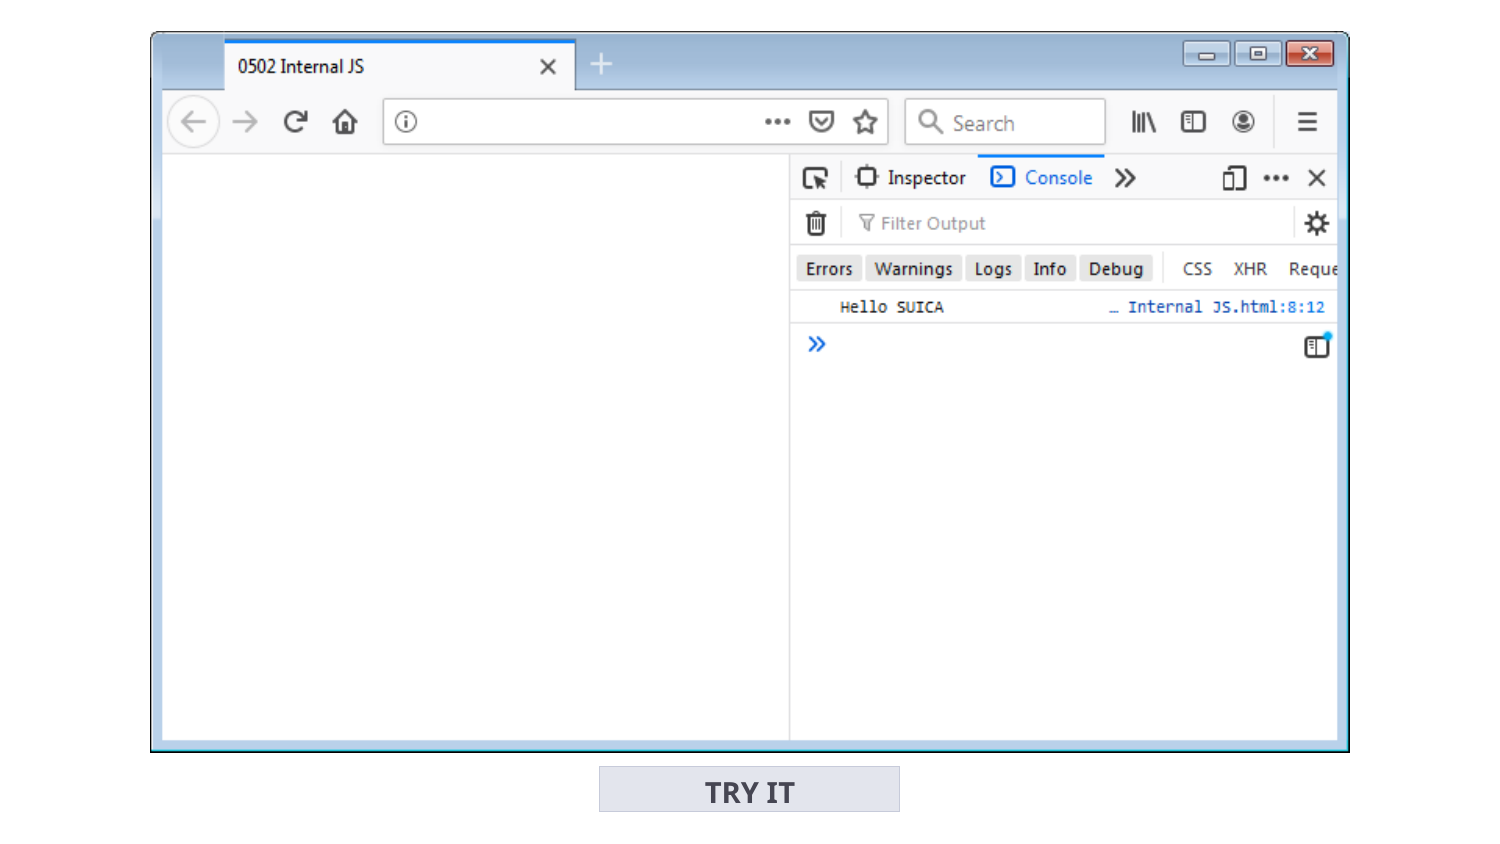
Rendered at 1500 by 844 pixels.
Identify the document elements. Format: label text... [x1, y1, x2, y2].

text_box TRY IT [599, 766, 900, 812]
picture [149, 31, 1351, 753]
